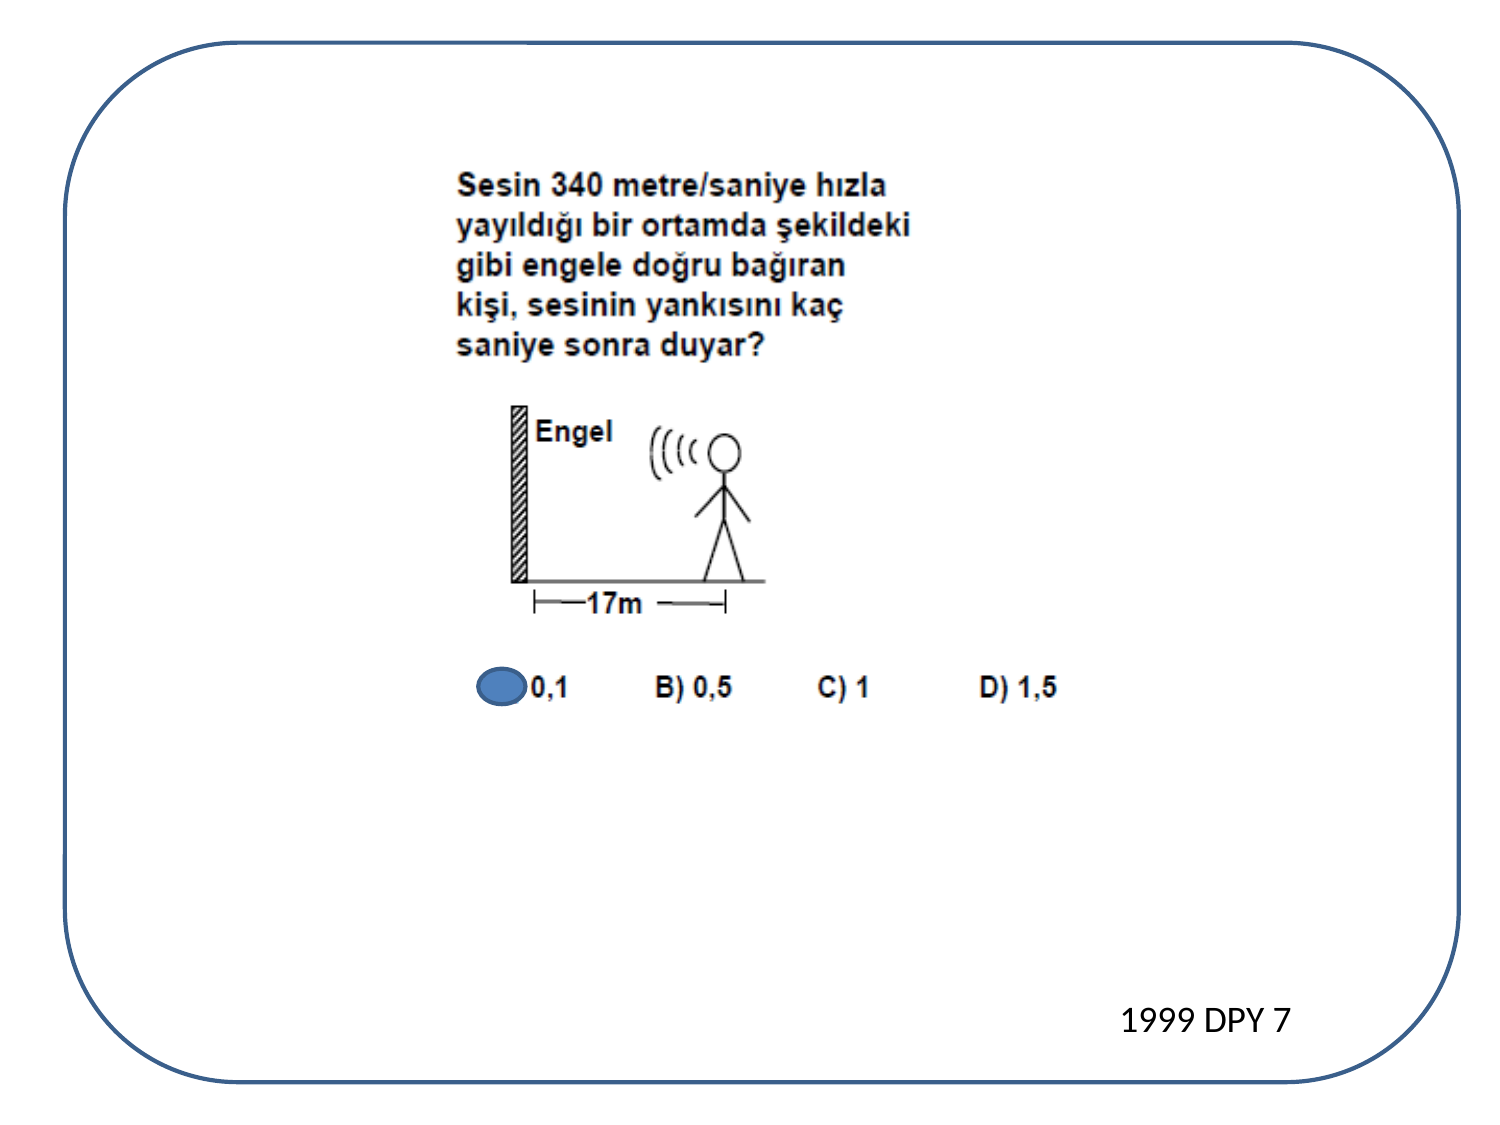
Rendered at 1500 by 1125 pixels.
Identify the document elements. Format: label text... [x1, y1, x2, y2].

text_box 1999 DPY 7 [1104, 987, 1332, 1048]
text_box [62, 40, 1461, 1085]
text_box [442, 136, 1069, 728]
